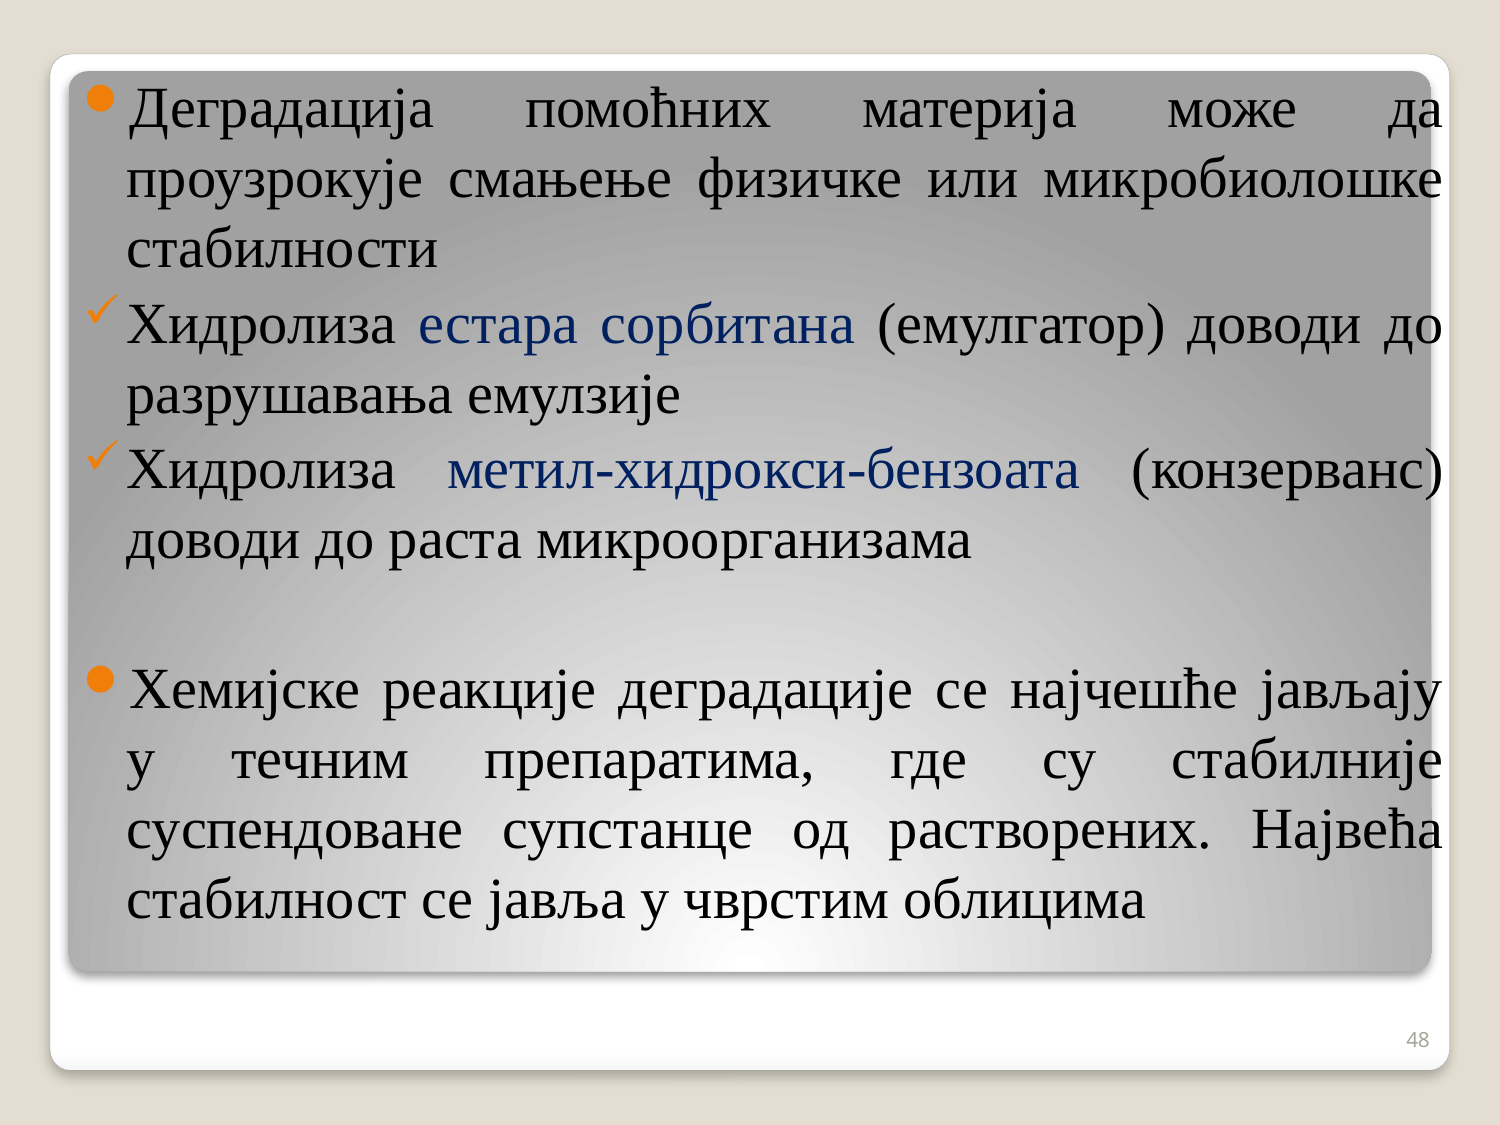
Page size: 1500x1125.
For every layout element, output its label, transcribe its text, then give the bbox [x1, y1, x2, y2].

slide_number 48 [1369, 1002, 1445, 1063]
list Деградација помоћних материја може да проузрокује смањење физичке или микробиолошке стабилности Хидролиза естара сорбитана (емулгатор) доводи до разрушавања емулзије Хидролиза метил-хидрокси-бензоата (конзерванс) доводи до раста микроорганизама Хемијске реакције деградације се најчешће јављају у течним препаратима, где су стабилније суспендоване супстанце од растворених. Највећа стабилност се јавља у чврстим облицима [53, 54, 1459, 1071]
